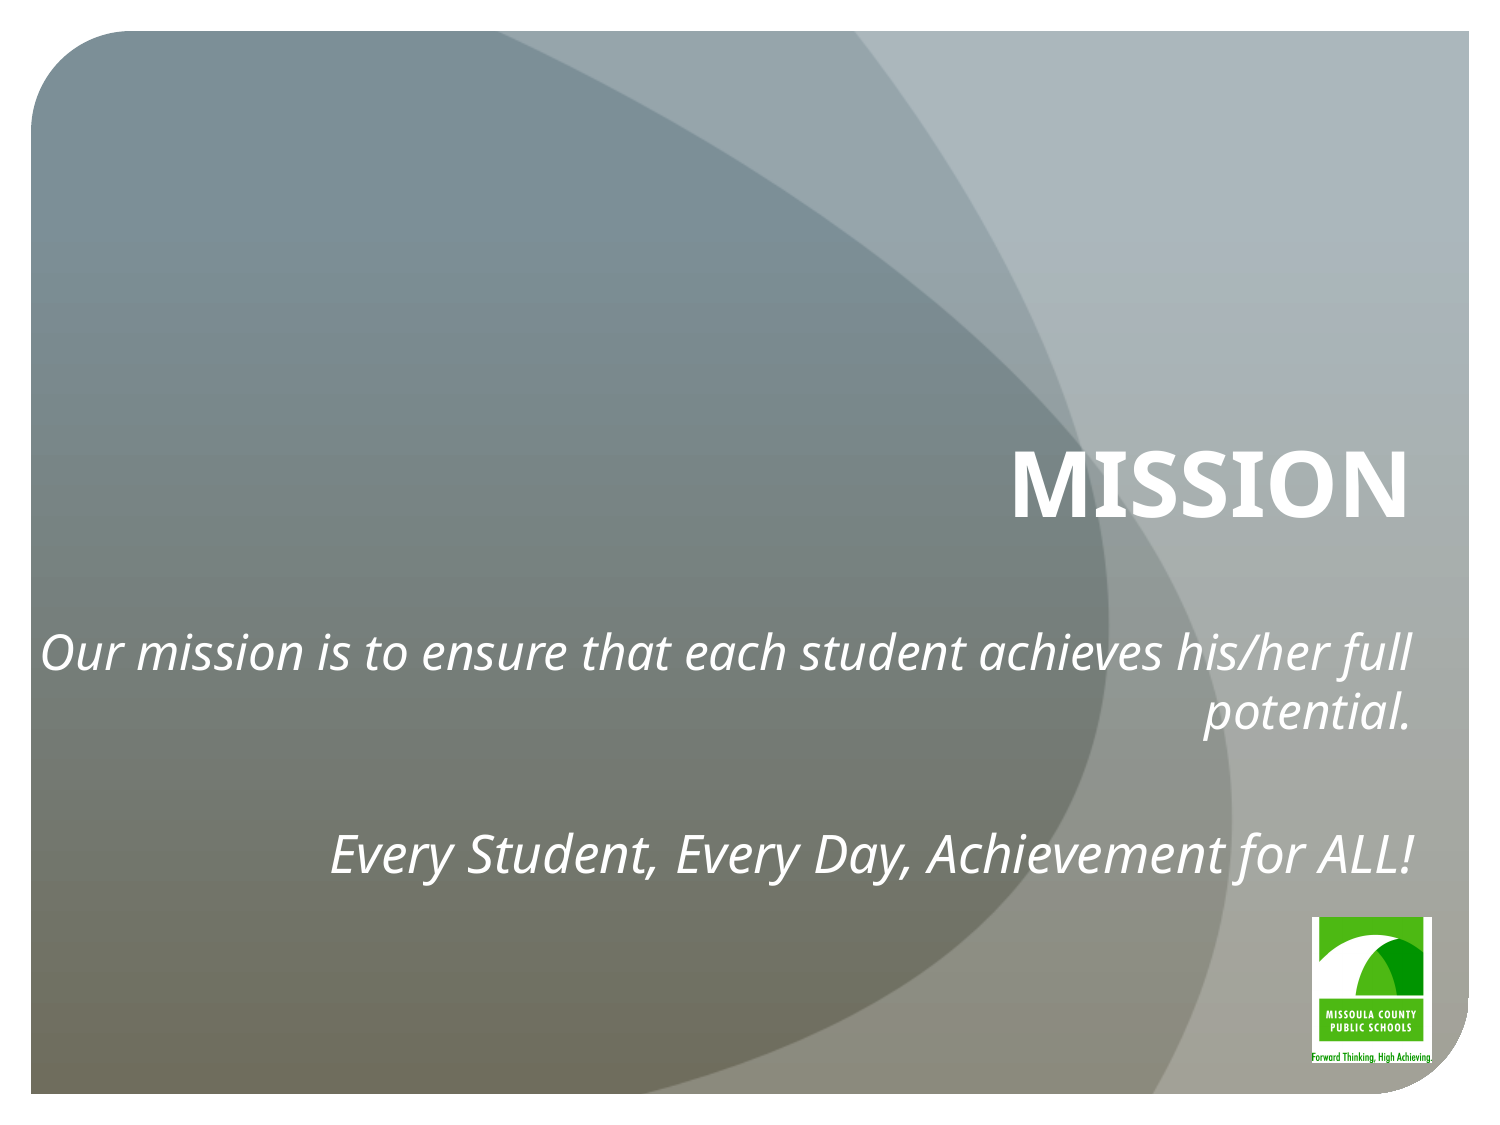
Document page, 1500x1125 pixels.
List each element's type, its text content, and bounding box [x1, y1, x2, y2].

picture [25, 30, 1474, 1095]
title MISSION [127, 425, 1429, 543]
list Our mission is to ensure that each student achieves his/her full potential. Every Student, Every Day, Achievement for ALL! [0, 543, 1429, 895]
